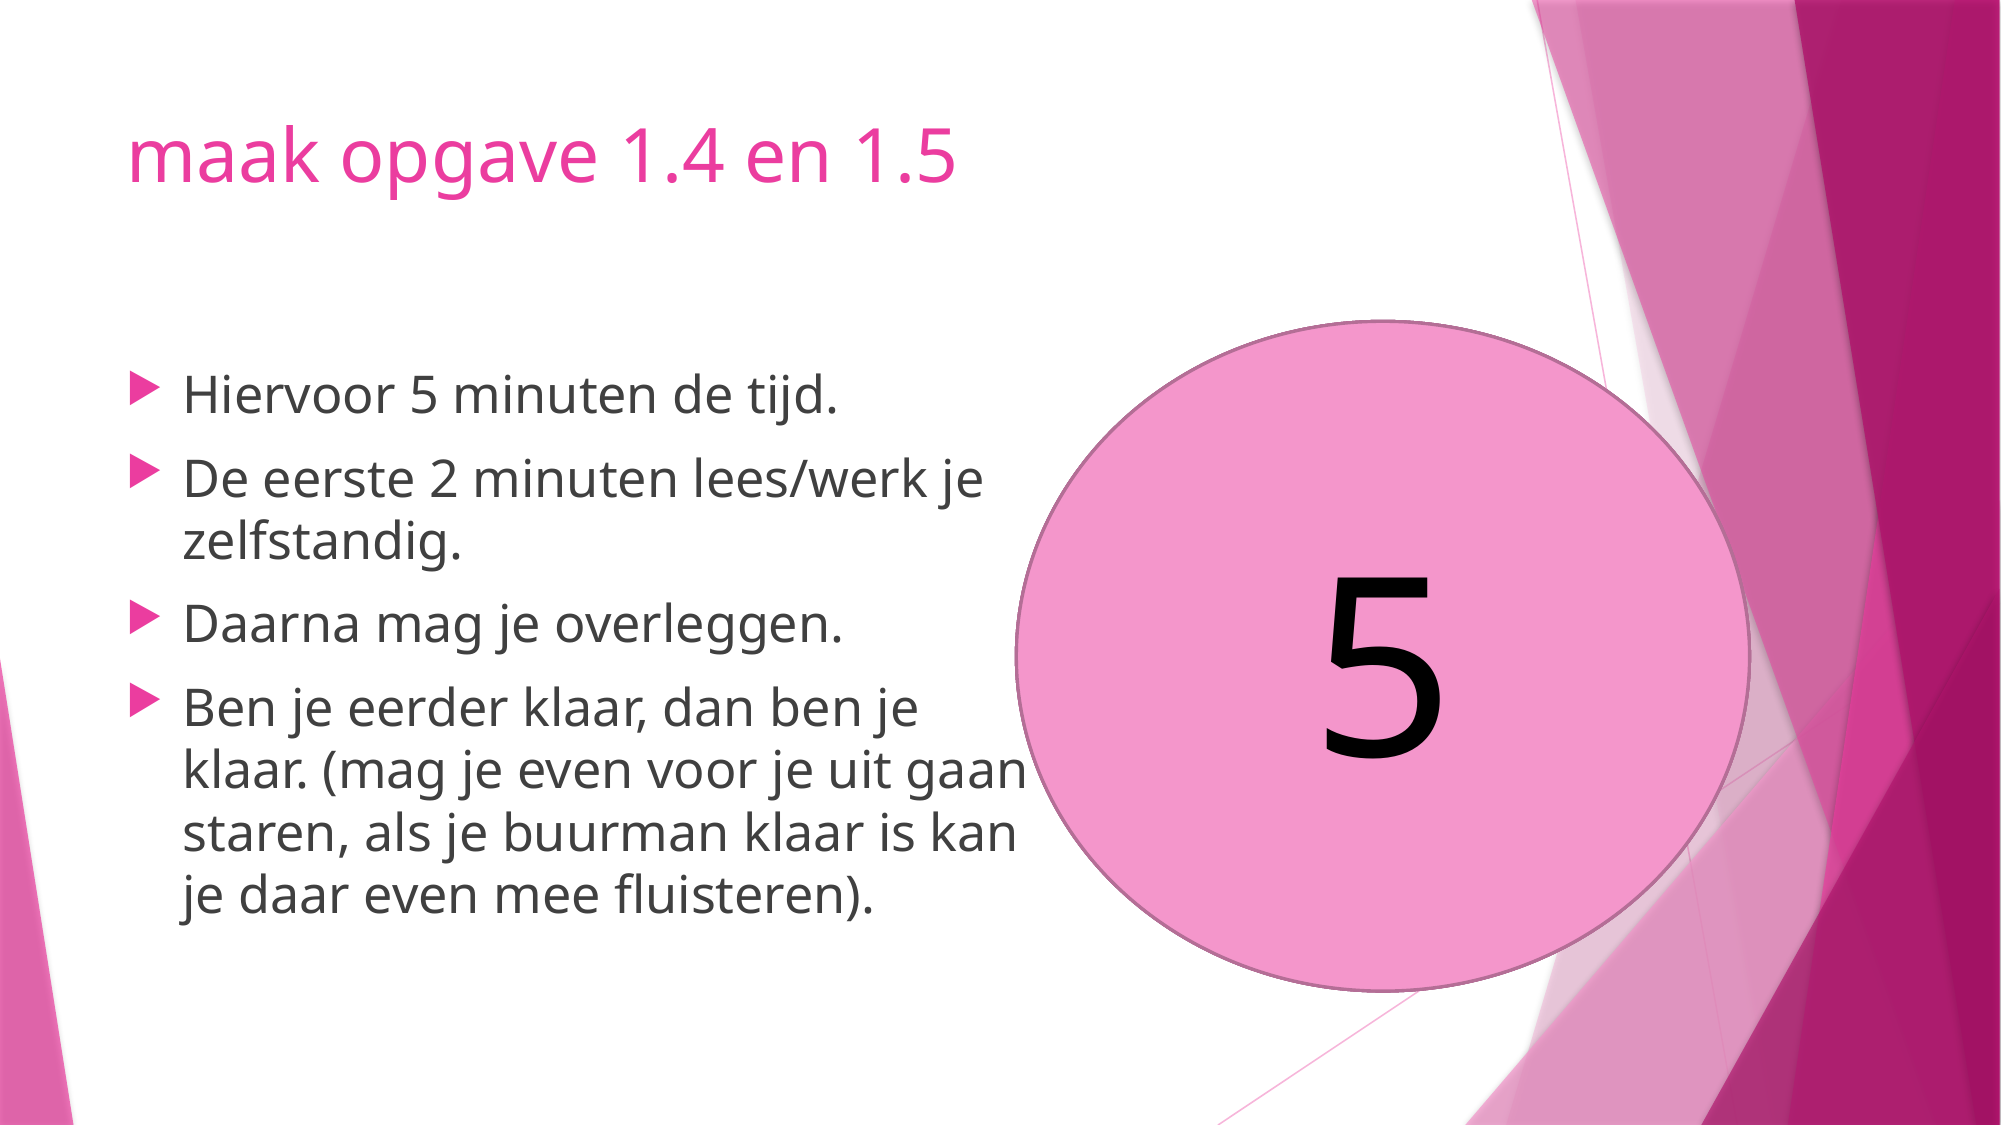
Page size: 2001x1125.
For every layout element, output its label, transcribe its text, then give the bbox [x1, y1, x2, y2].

list Hiervoor 5 minuten de tijd. De eerste 2 minuten lees/werk je zelfstandig. Daarna mag je overleggen. Ben je eerder klaar, dan ben je klaar. (mag je even voor je uit gaan staren, als je buurman klaar is kan je daar even mee fluisteren). [111, 354, 1046, 992]
title maak opgave 1.4 en 1.5 [111, 99, 1522, 317]
text_box 5 [1014, 319, 1752, 993]
